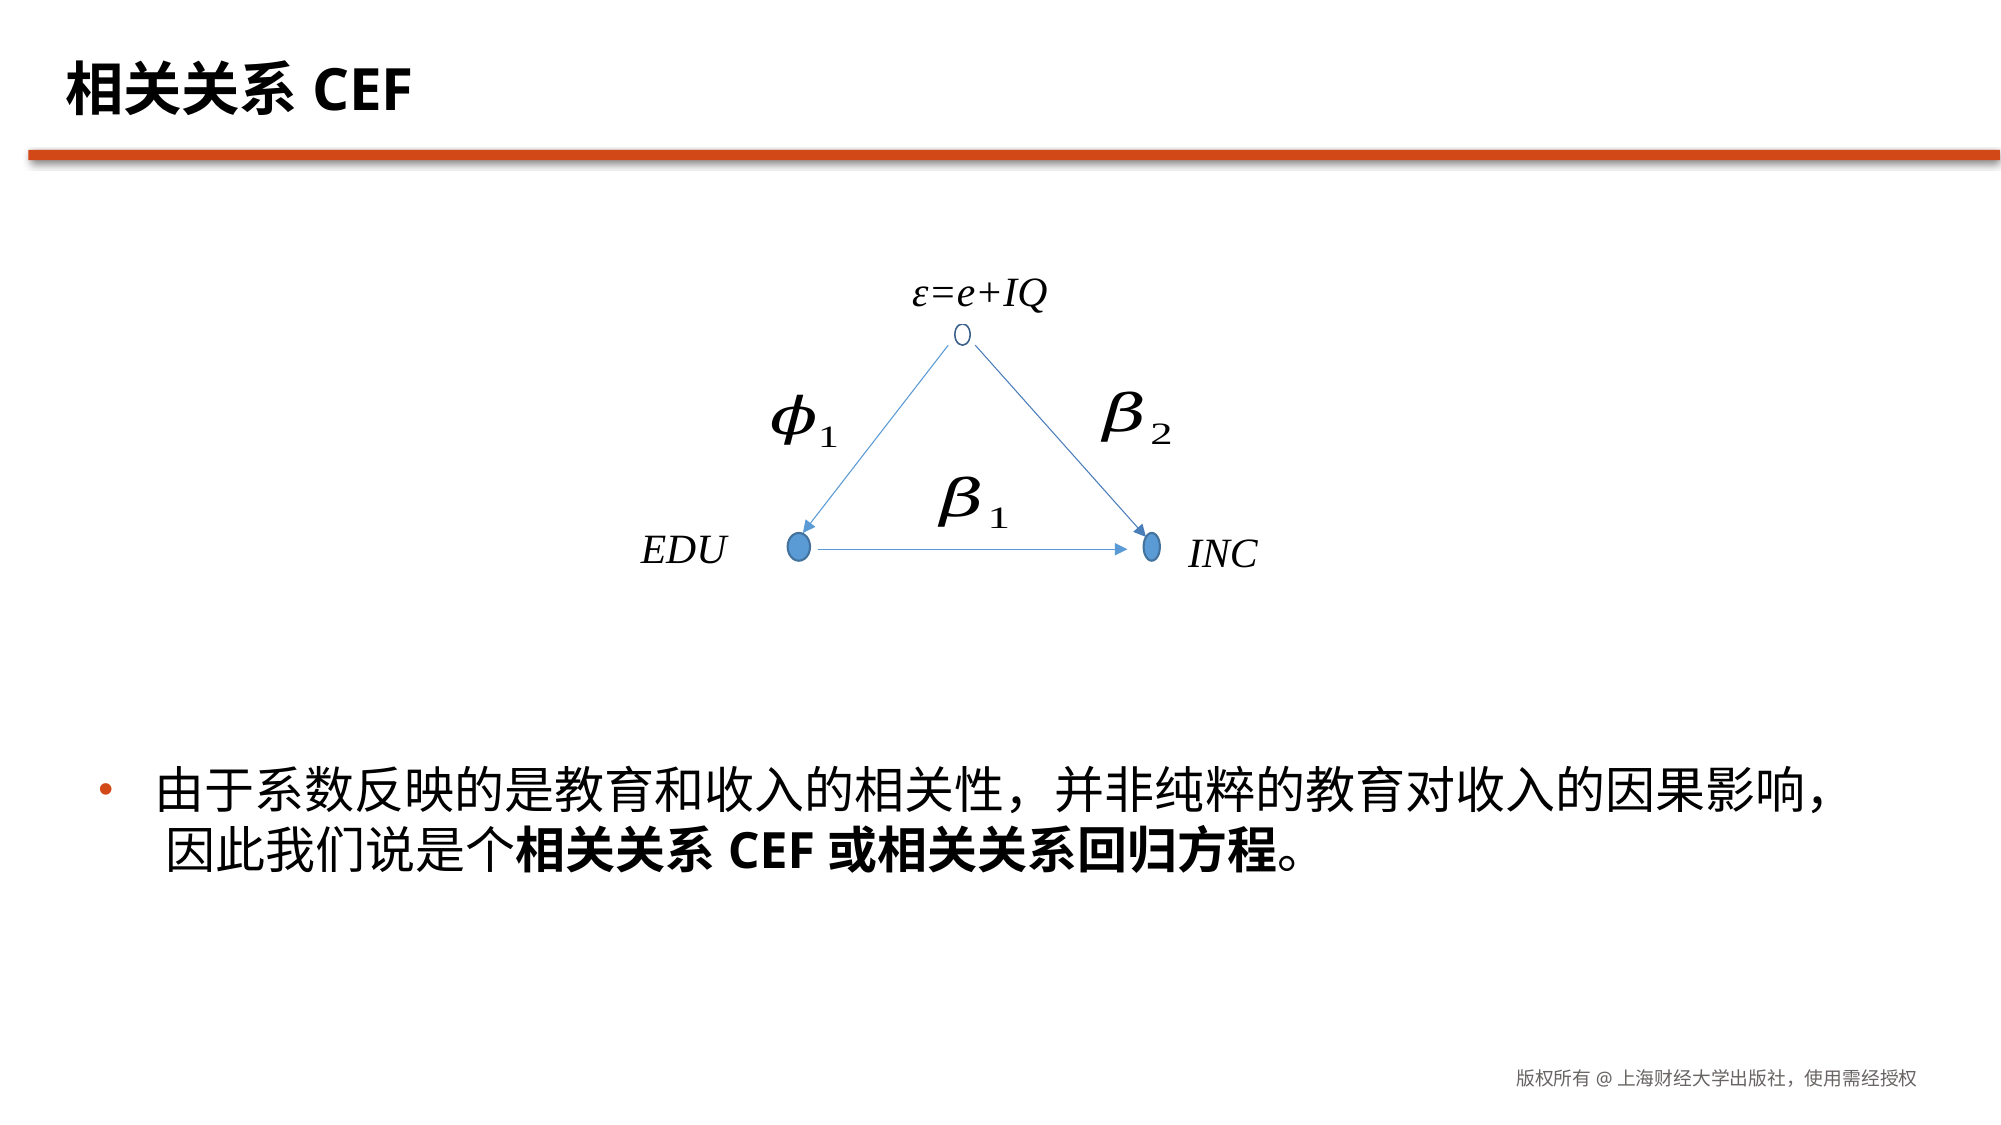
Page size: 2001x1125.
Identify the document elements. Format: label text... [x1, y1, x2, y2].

footer 版权所有@上海财经大学出版社，使用需经授权 [1483, 1046, 1950, 1109]
title 相关关系CEF [50, 50, 1825, 138]
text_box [625, 253, 1301, 586]
